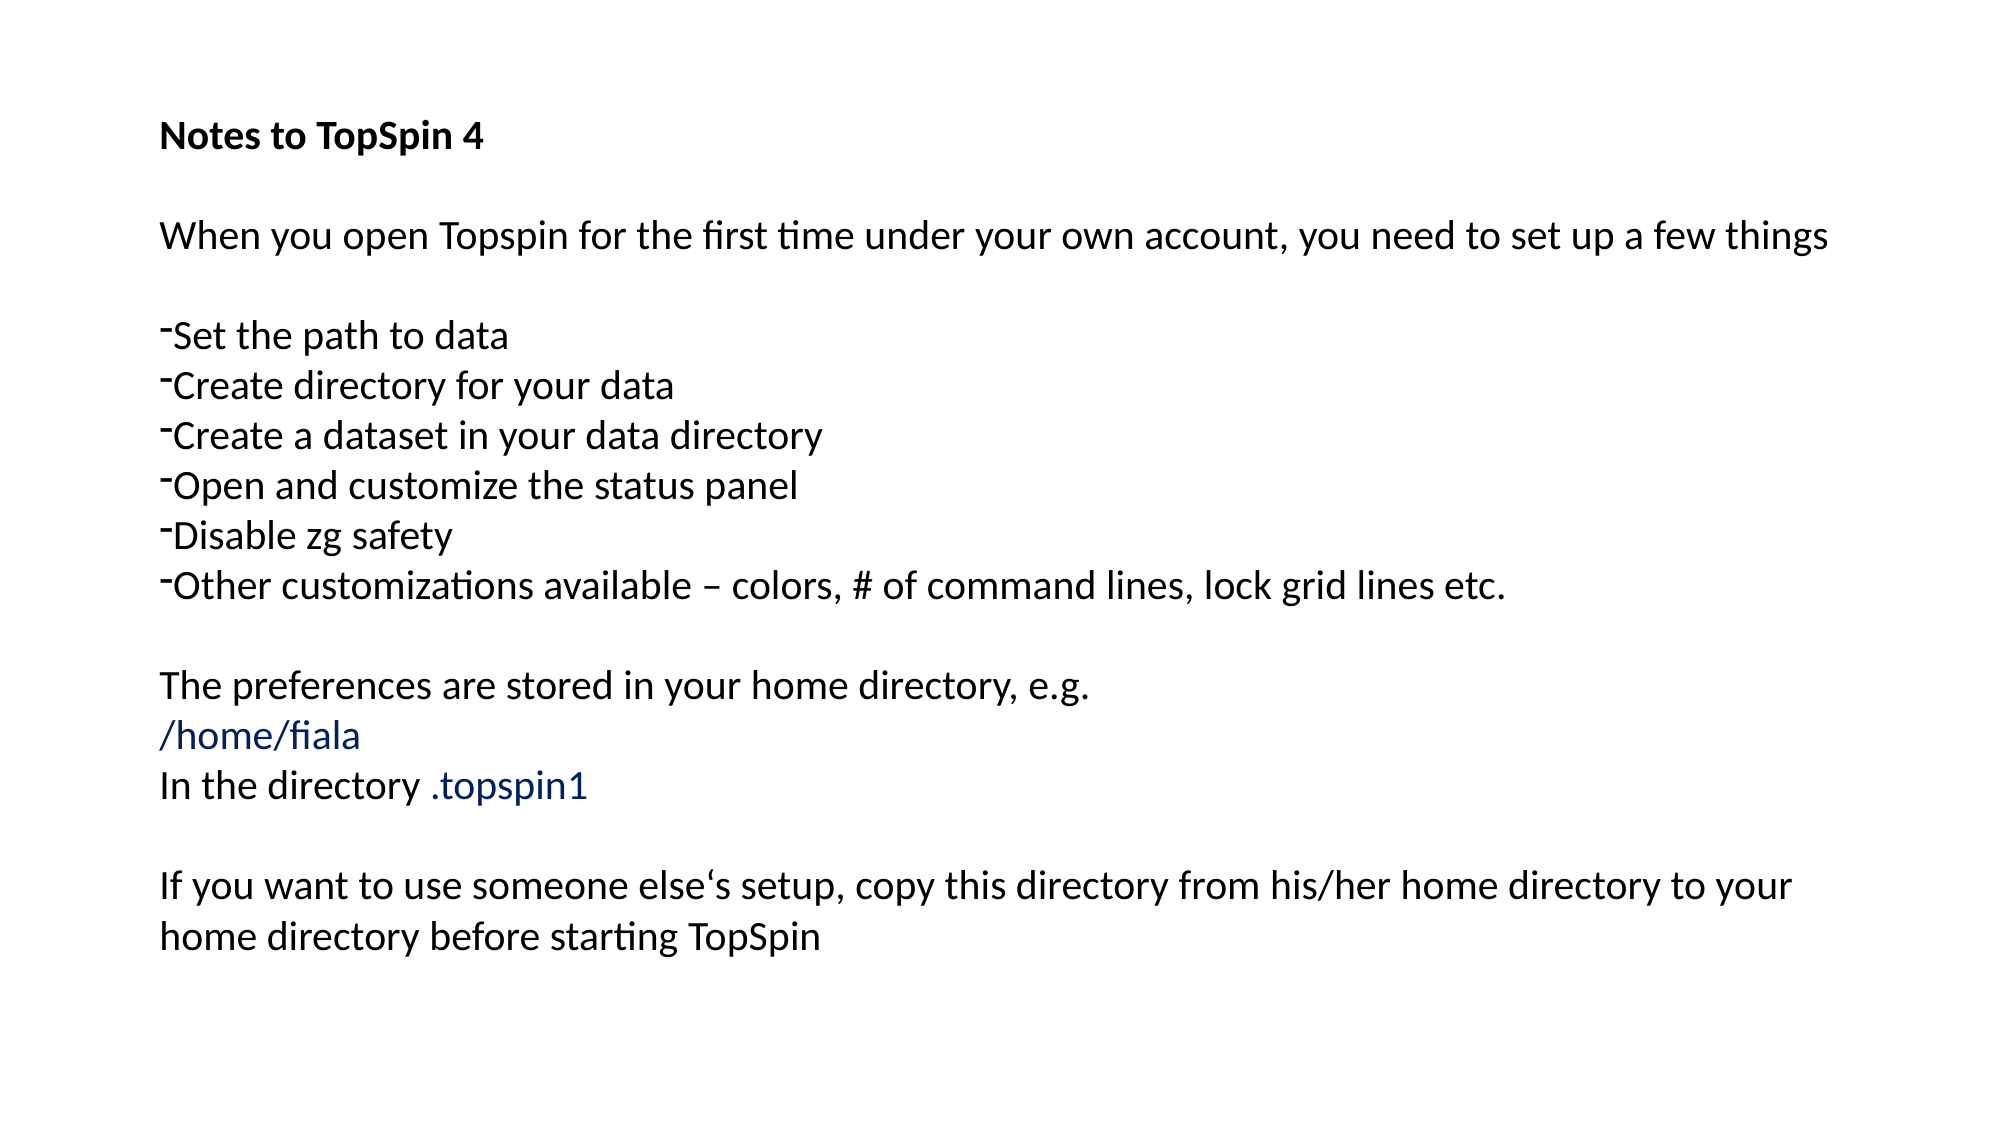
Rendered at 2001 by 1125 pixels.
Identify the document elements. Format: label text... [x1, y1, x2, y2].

text_box Notes to TopSpin 4 When you open Topspin for the first time under your own account, you need to set up a few things Set the path to data Create directory for your data Create a dataset in your data directory Open and customize the status panel Disable zg safety Other customizations available – colors, # of command lines, lock grid lines etc. The preferences are stored in your home directory, e.g. /home/fiala In the directory .topspin1 If you want to use someone else‘s setup, copy this directory from his/her home directory to your home directory before starting TopSpin [144, 100, 1861, 966]
